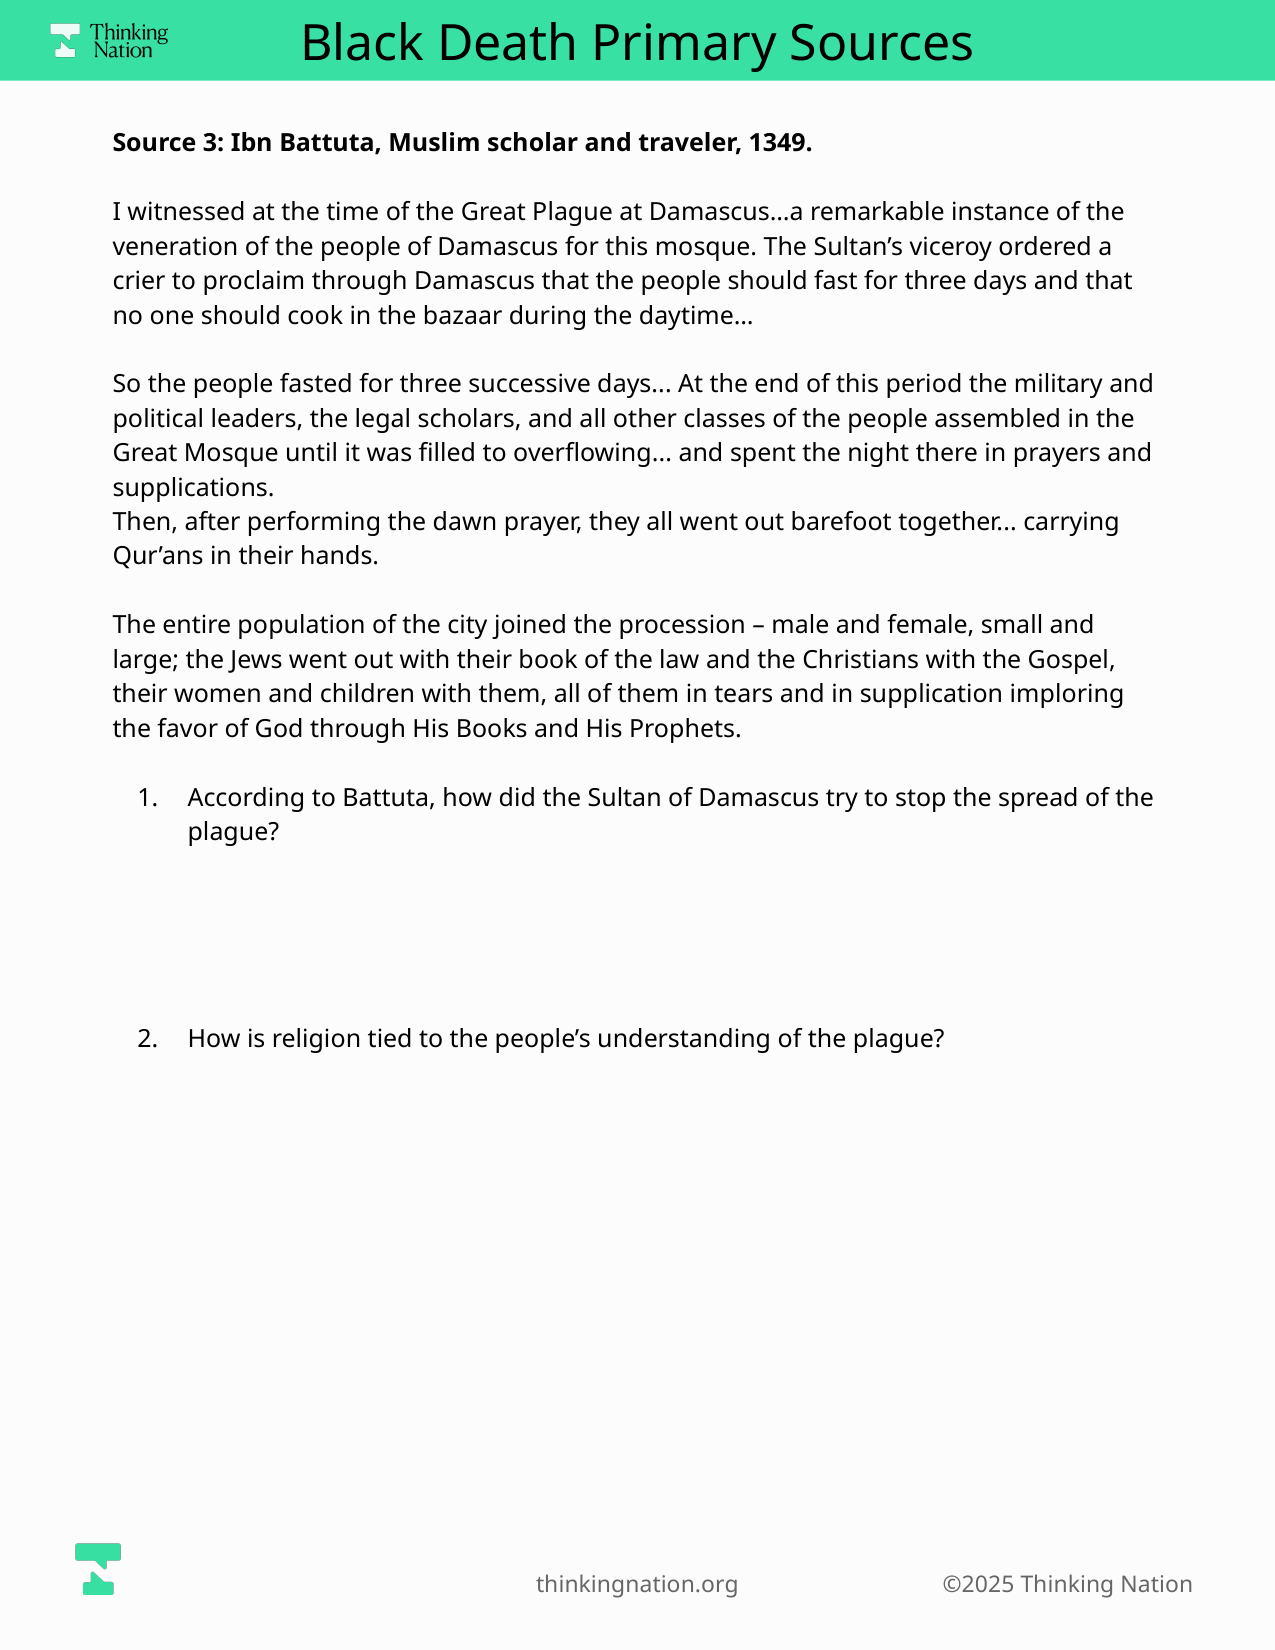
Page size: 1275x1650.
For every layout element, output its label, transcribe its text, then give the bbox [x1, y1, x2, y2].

text_box Source 3: Ibn Battuta, Muslim scholar and traveler, 1349. I witnessed at the time of the Great Plague at Damascus…a remarkable instance of the veneration of the people of Damascus for this mosque. The Sultan’s viceroy ordered a crier to proclaim through Damascus that the people should fast for three days and that no one should cook in the bazaar during the daytime… So the people fasted for three successive days... At the end of this period the military and political leaders, the legal scholars, and all other classes of the people assembled in the Great Mosque until it was filled to overflowing... and spent the night there in prayers and supplications. Then, after performing the dawn prayer, they all went out barefoot together... carrying Qur’ans in their hands. The entire population of the city joined the procession – male and female, small and large; the Jews went out with their book of the law and the Christians with the Gospel, their women and children with them, all of them in tears and in supplication imploring the favor of God through His Books and His Prophets. According to Battuta, how did the Sultan of Damascus try to stop the spread of the plague? How is religion tied to the people’s understanding of the plague? [97, 107, 1178, 1274]
picture [36, 12, 172, 69]
picture [62, 1533, 134, 1605]
text_box Black Death Primary Sources [0, 0, 1275, 81]
text_box [456, 1534, 1275, 1613]
